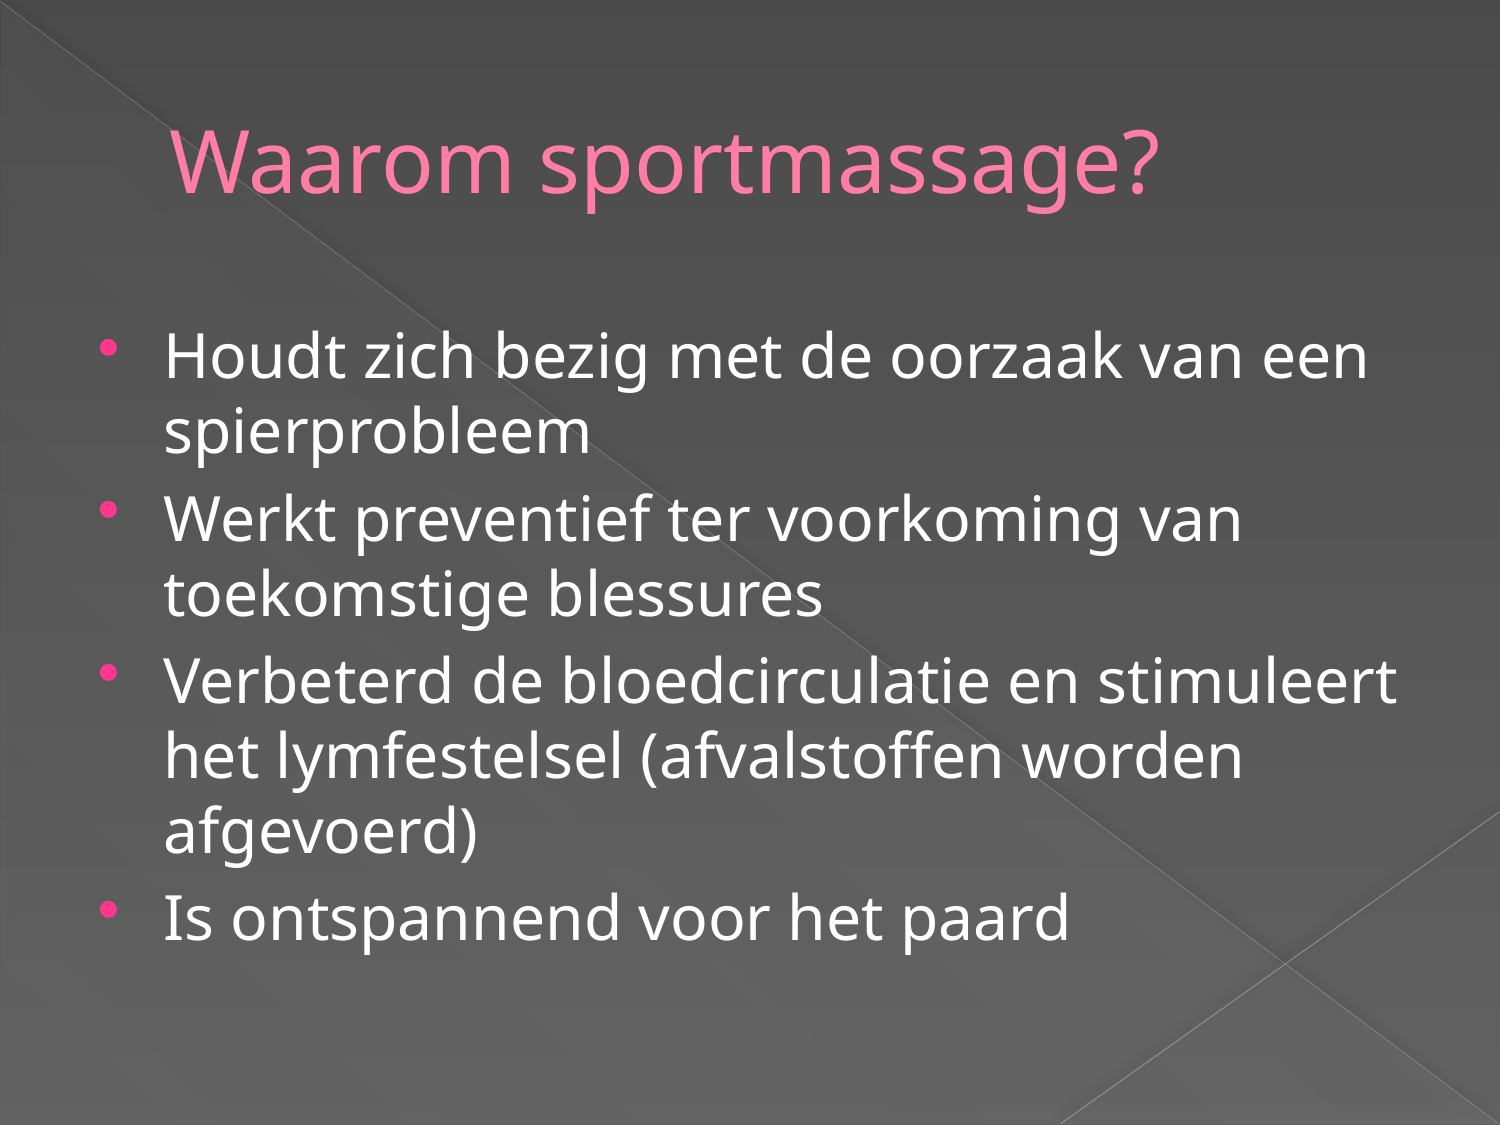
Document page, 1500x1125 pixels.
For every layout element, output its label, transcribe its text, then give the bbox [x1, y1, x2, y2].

list Houdt zich bezig met de oorzaak van een spierprobleem Werkt preventief ter voorkoming van toekomstige blessures Verbeterd de bloedcirculatie en stimuleert het lymfestelsel (afvalstoffen worden afgevoerd) Is ontspannend voor het paard [75, 308, 1425, 1059]
title Waarom sportmassage? [75, 43, 1425, 274]
